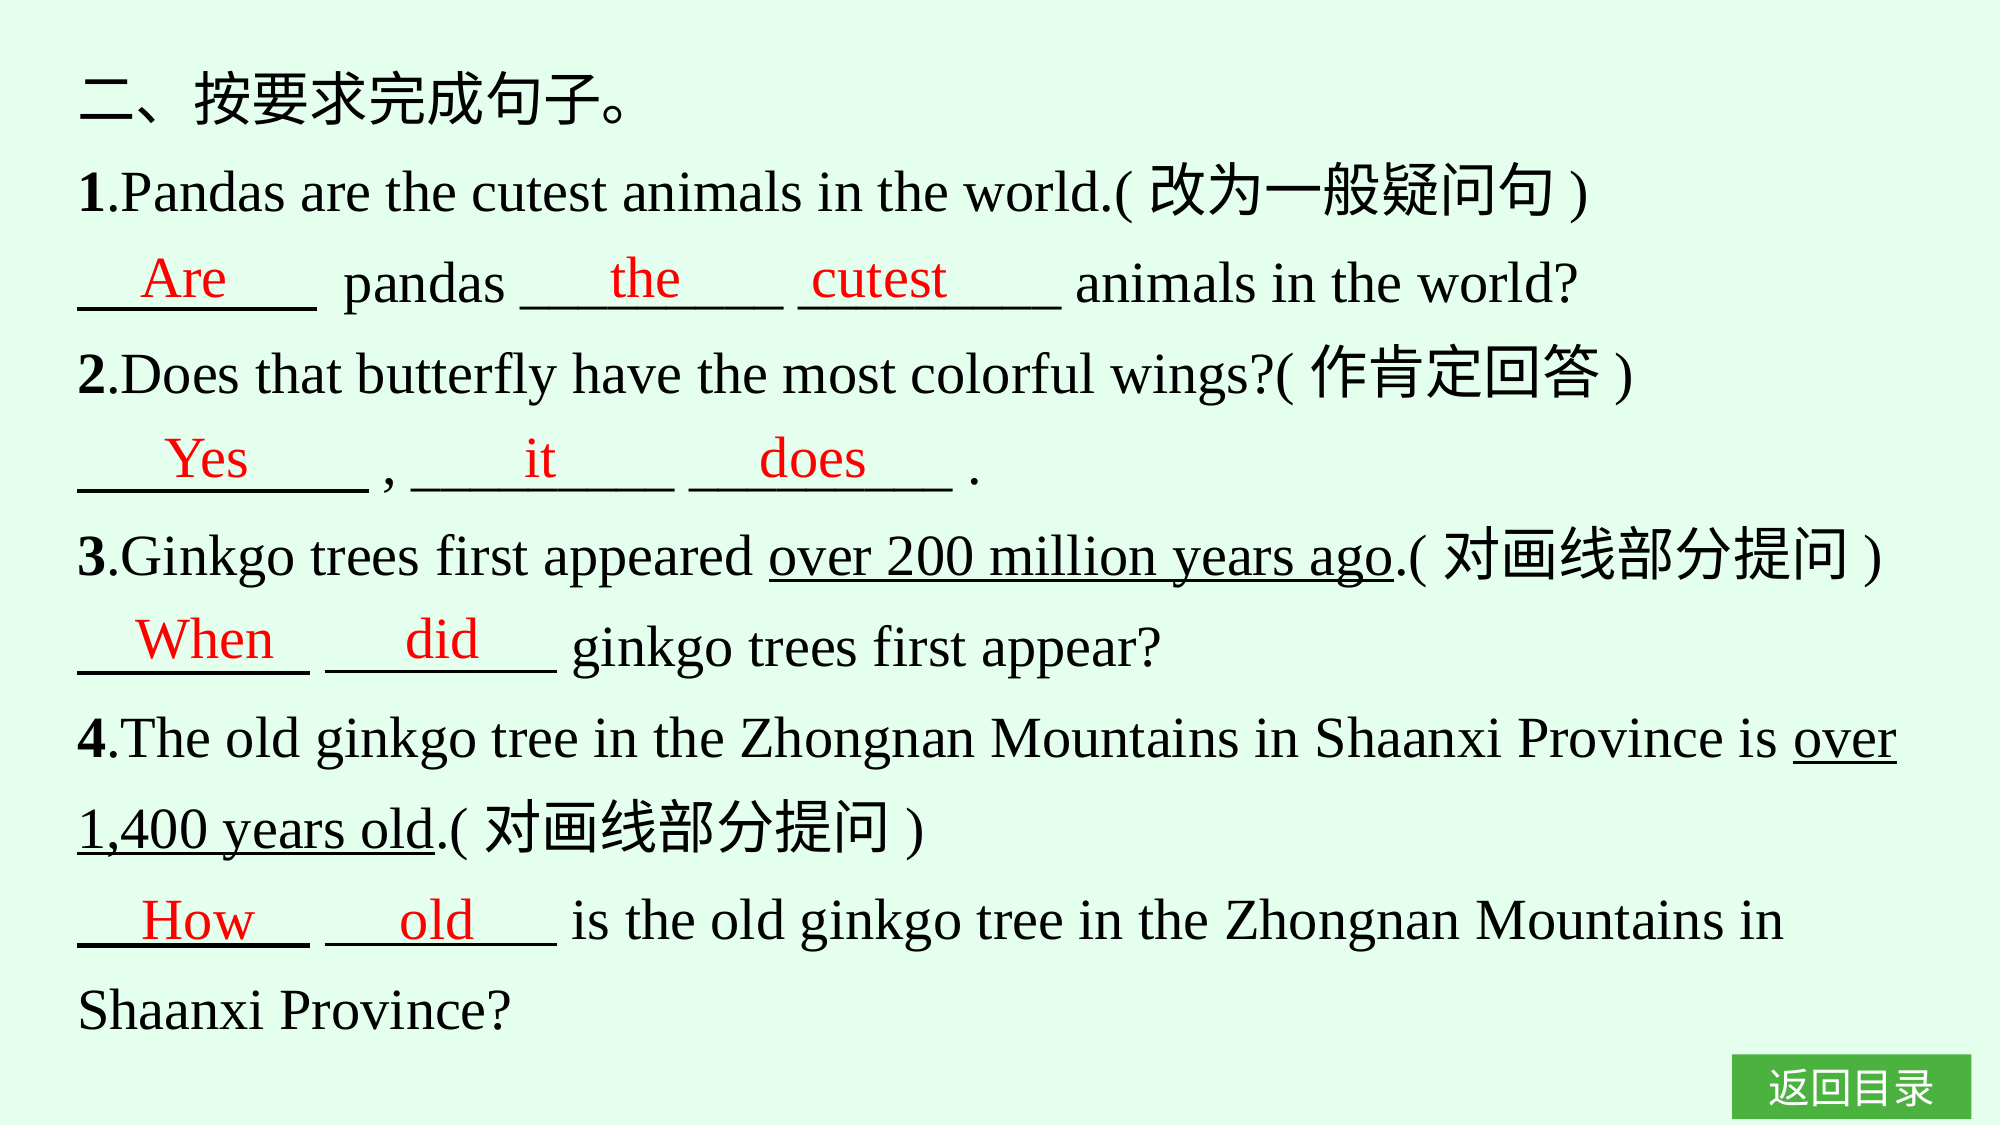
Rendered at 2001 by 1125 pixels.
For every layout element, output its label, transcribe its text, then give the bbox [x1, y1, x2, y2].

text_box Are [125, 217, 243, 317]
text_box When did [120, 578, 567, 678]
text_box How old [127, 859, 490, 959]
text_box the cutest [595, 217, 1036, 317]
text_box 二、按要求完成句子。 1.Pandas are the cutest animals in the world.(改为一般疑问句) pandas _________ _________ animals in the world? 2.Does that butterfly have the most colorful wings?(作肯定回答) , _________ _________ . 3.Ginkgo trees first appeared over 200 million years ago.(对画线部分提问) ginkgo trees first appear? 4.The old ginkgo tree in the Zhongnan Mountains in Shaanxi Province is over 1,400 years old.(对画线部分提问) is the old ginkgo tree in the Zhongnan Mountains in Shaanxi Province? [62, 33, 1938, 1049]
text_box Yes it does [149, 398, 883, 497]
